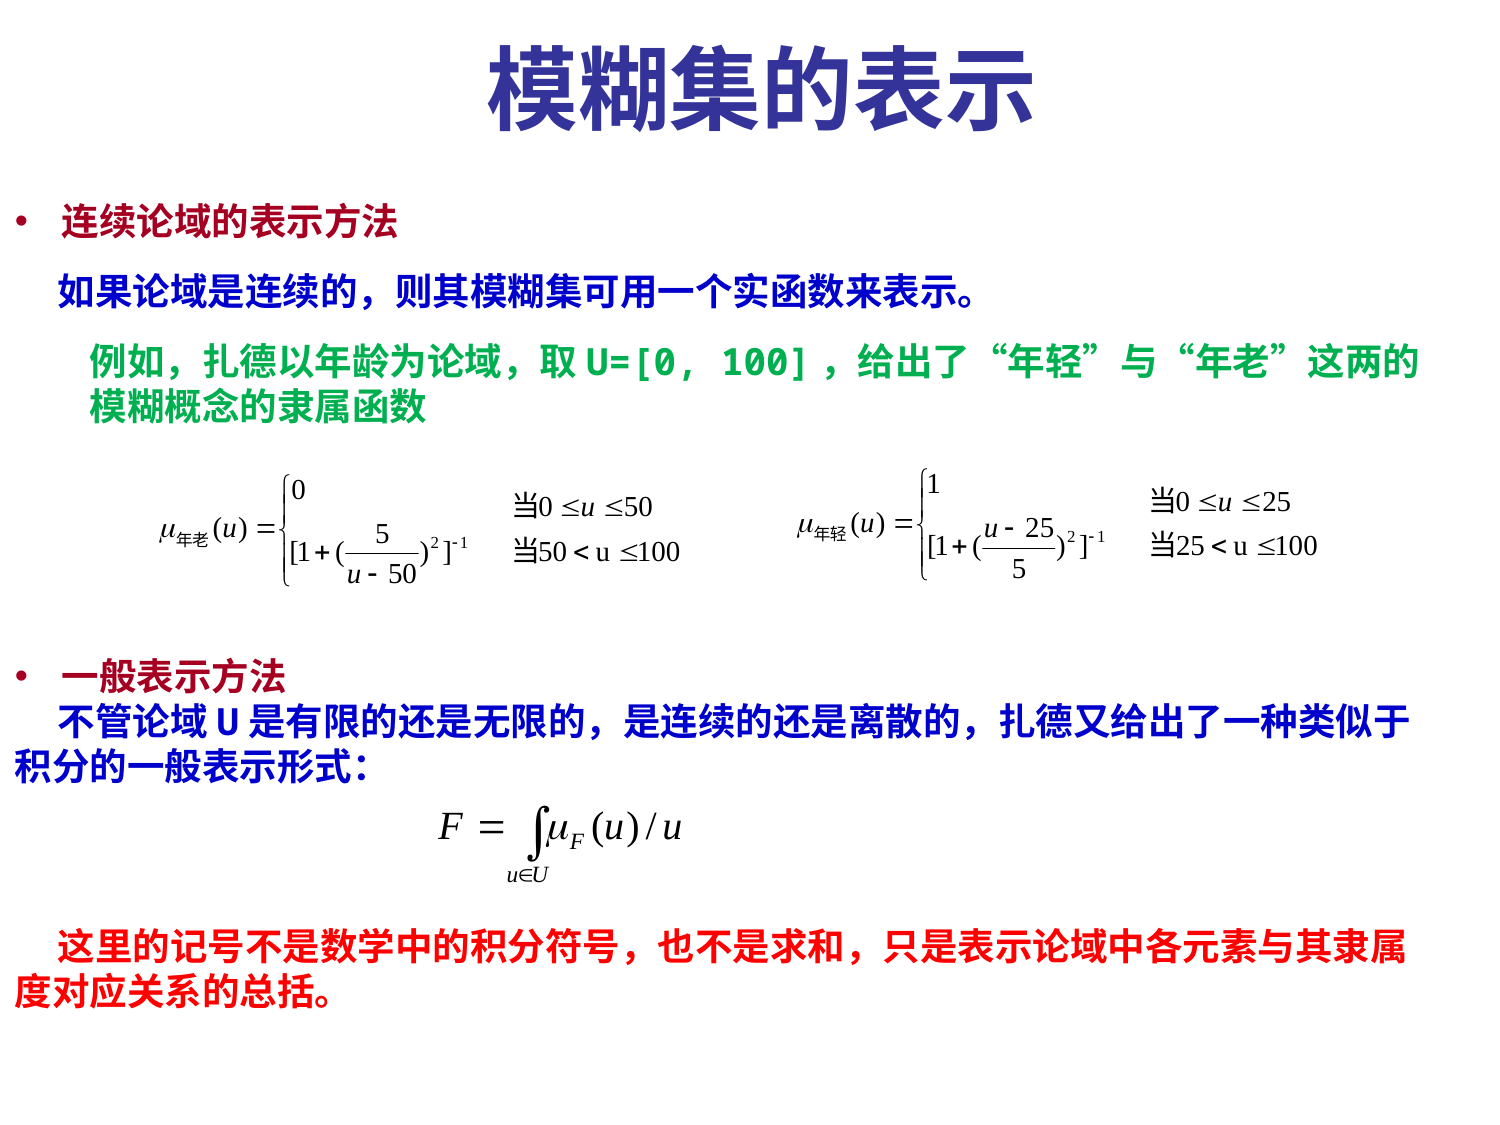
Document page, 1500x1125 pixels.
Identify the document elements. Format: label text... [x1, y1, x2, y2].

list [153, 467, 686, 594]
text_box 模糊集的表示 [100, 24, 1424, 150]
text_box 连续论域的表示方法 如果论域是连续的，则其模糊集可用一个实函数来表示。 例如，扎德以年龄为论域，取U=[0, 100]，给出了“年轻”与“年老”这两的模糊概念的隶属函数 一般表示方法 不管论域U是有限的还是无限的，是连续的还是离散的，扎德又给出了一种类似于积分的一般表示形式： 这里的记号不是数学中的积分符号，也不是求和，只是表示论域中各元素与其隶属度对应关系的总括。 [0, 190, 1436, 1021]
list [430, 792, 692, 894]
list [791, 461, 1324, 589]
